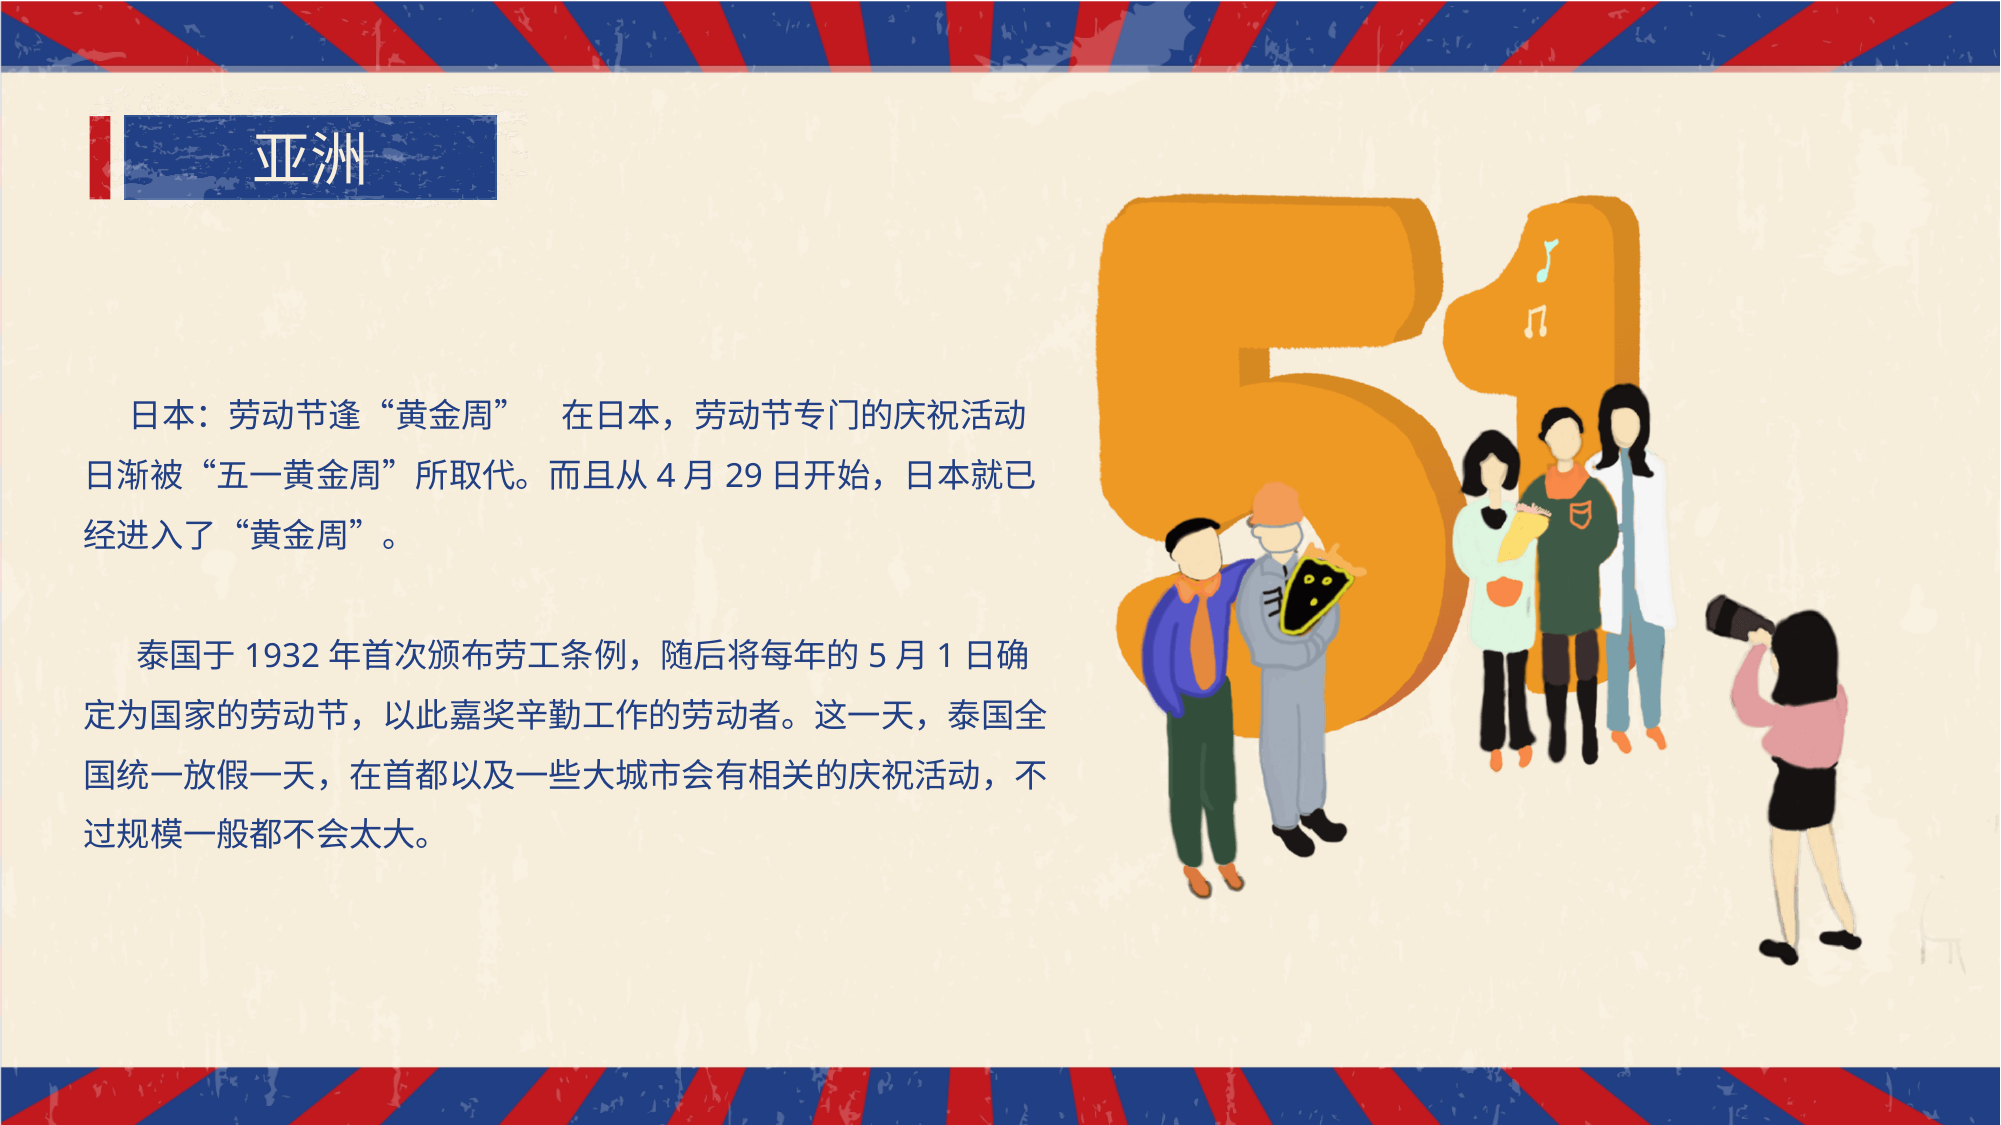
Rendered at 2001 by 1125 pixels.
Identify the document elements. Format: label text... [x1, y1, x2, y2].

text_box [89, 84, 527, 208]
picture [2, 2, 2000, 1125]
text_box 日本：劳动节逢“黄金周” 在日本，劳动节专门的庆祝活动日渐被“五一黄金周”所取代。而且从4月29日开始，日本就已经进入了“黄金周”。 泰国于1932年首次颁布劳工条例，随后将每年的5月1日确定为国家的劳动节，以此嘉奖辛勤工作的劳动者。这一天，泰国全国统一放假一天，在首都以及一些大城市会有相关的庆祝活动，不过规模一般都不会太大。 [68, 367, 999, 861]
